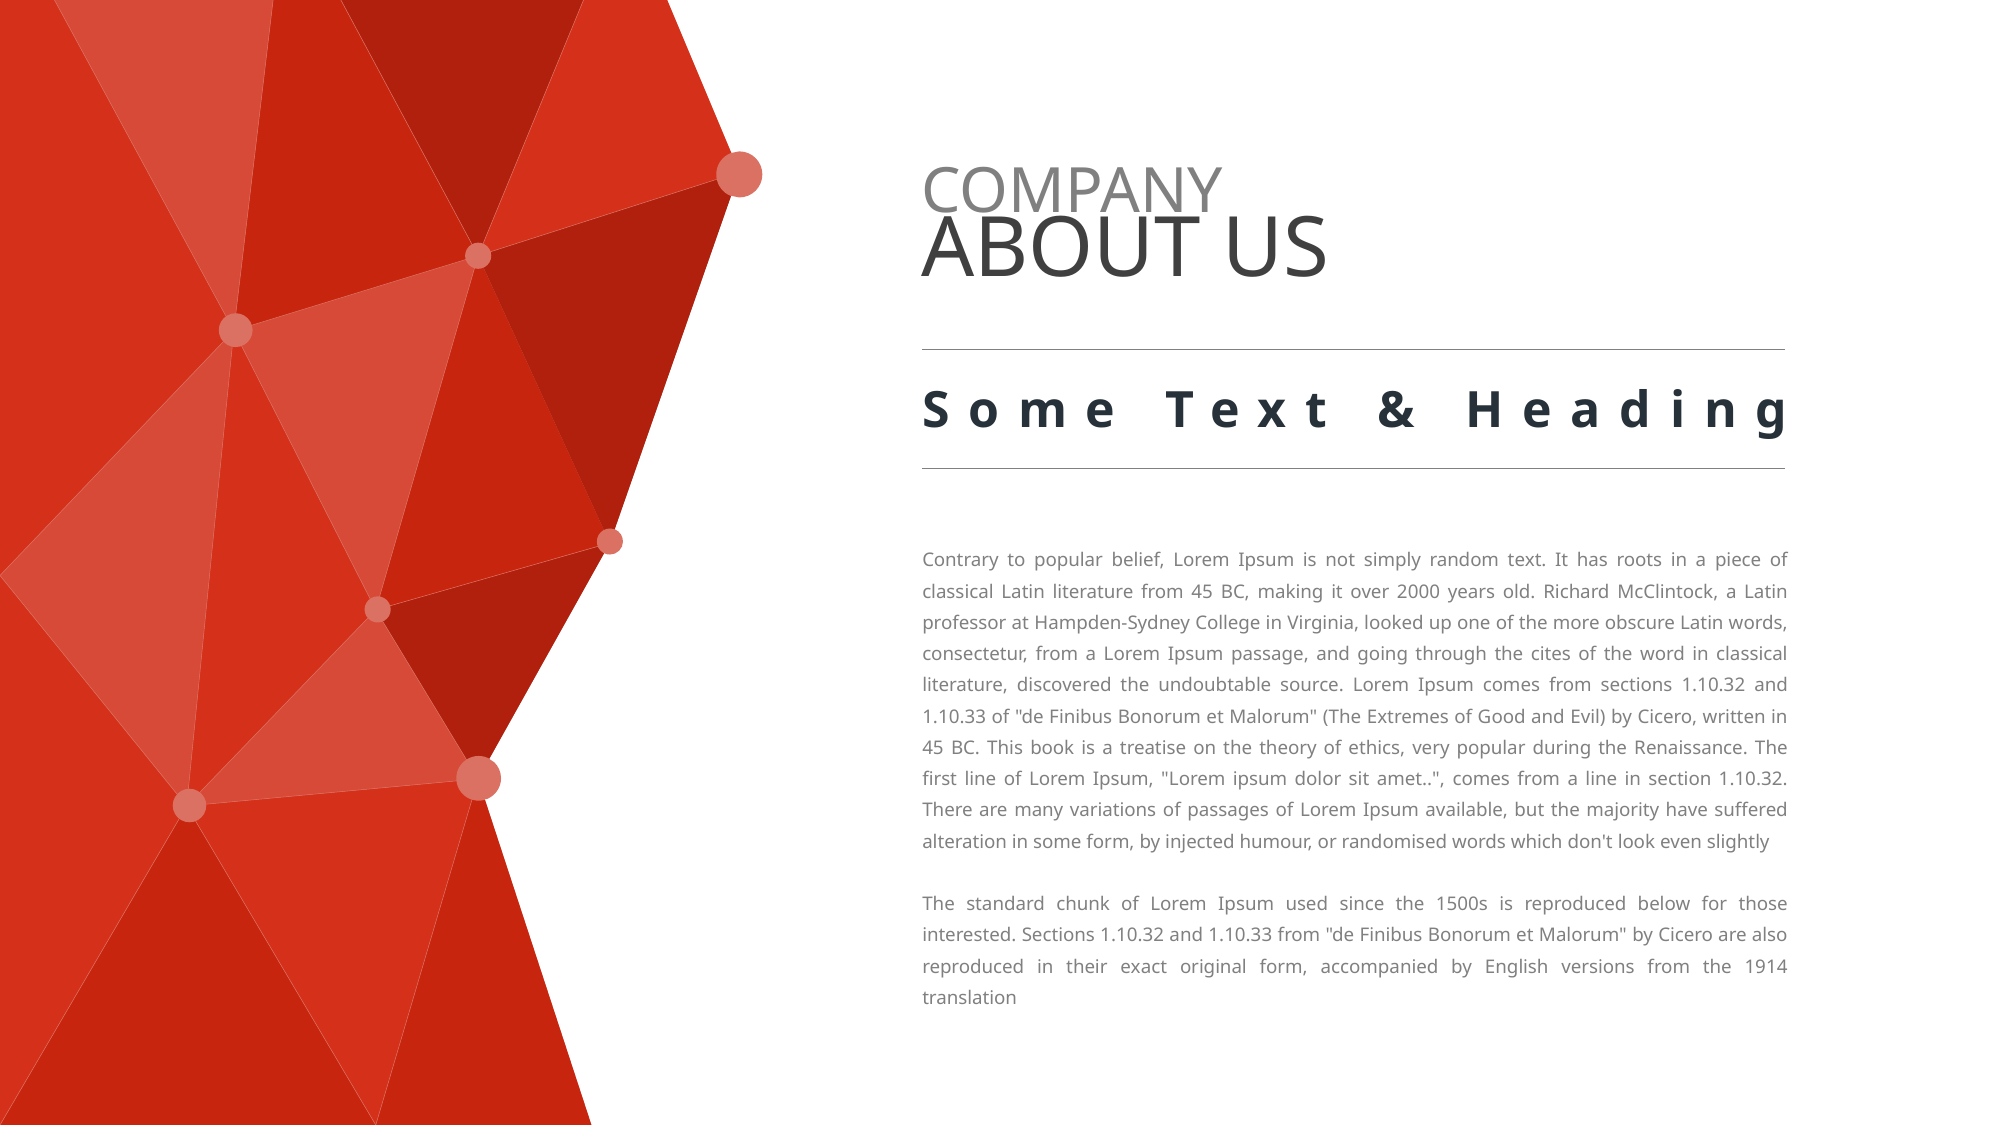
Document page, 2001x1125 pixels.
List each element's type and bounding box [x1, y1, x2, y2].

text_box [906, 136, 1821, 989]
text_box [0, 0, 1381, 507]
